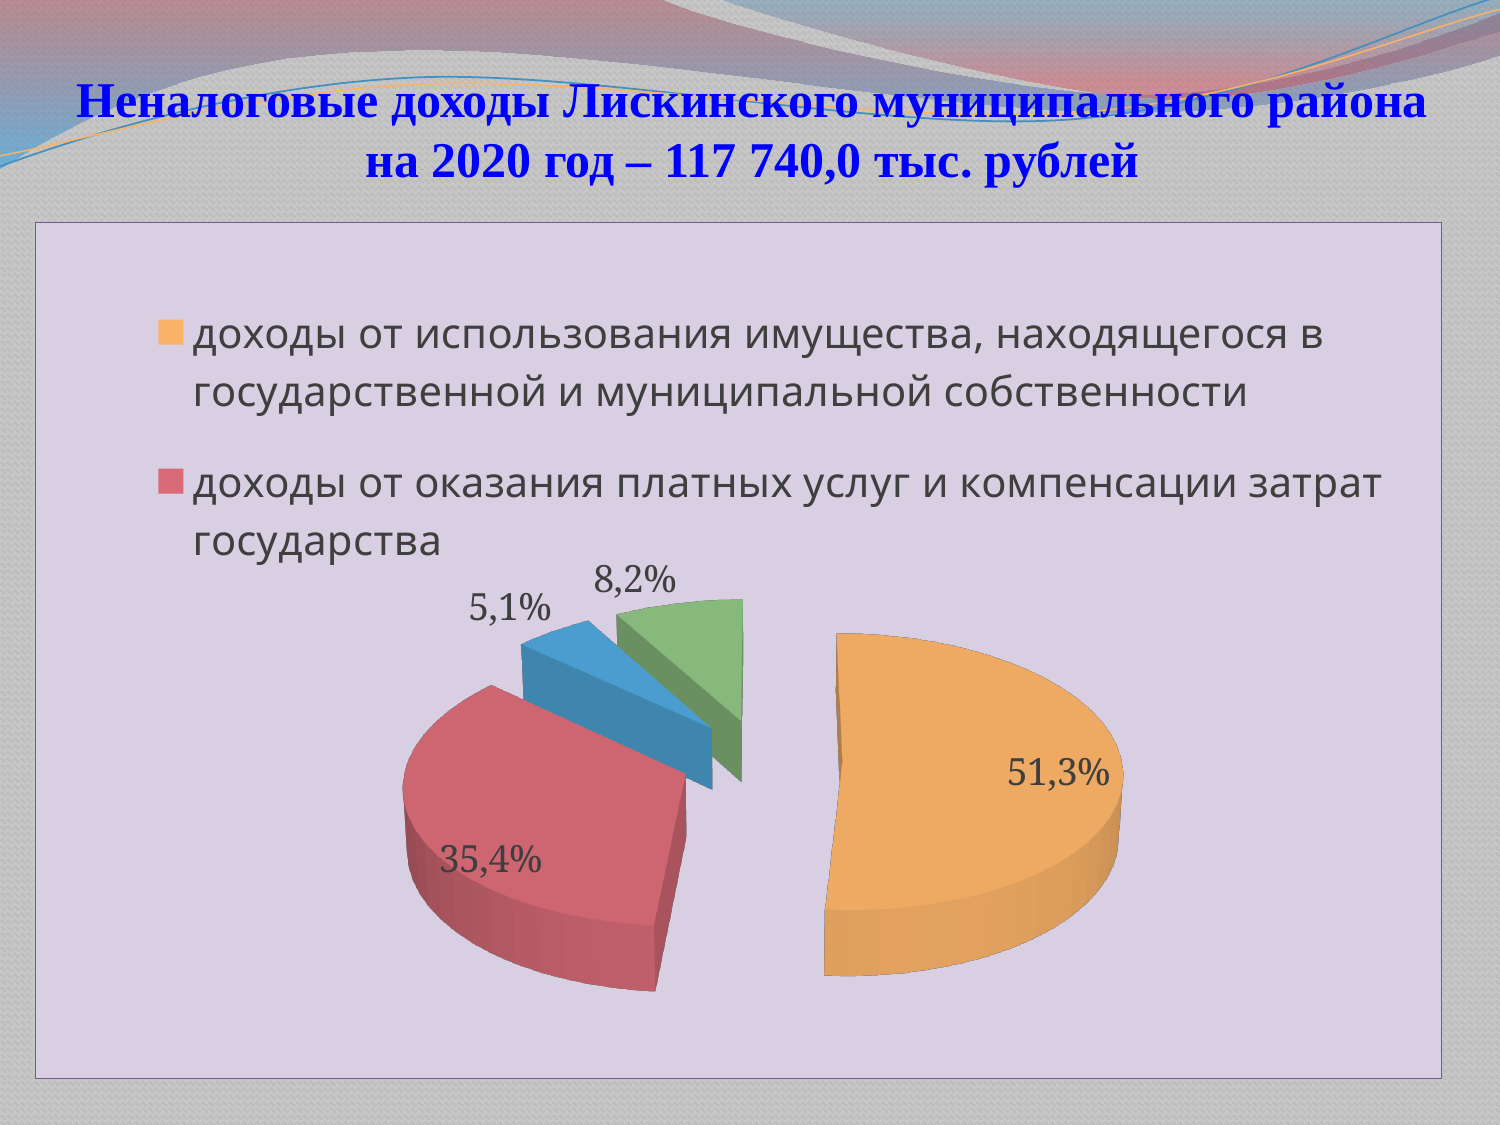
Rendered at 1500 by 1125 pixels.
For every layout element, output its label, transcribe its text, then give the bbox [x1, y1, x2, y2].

chart [34, 222, 1442, 1079]
title Неналоговые доходы Лискинского муниципального района на 2020 год – 117 740,0 тыс. рублей [75, 0, 1430, 188]
